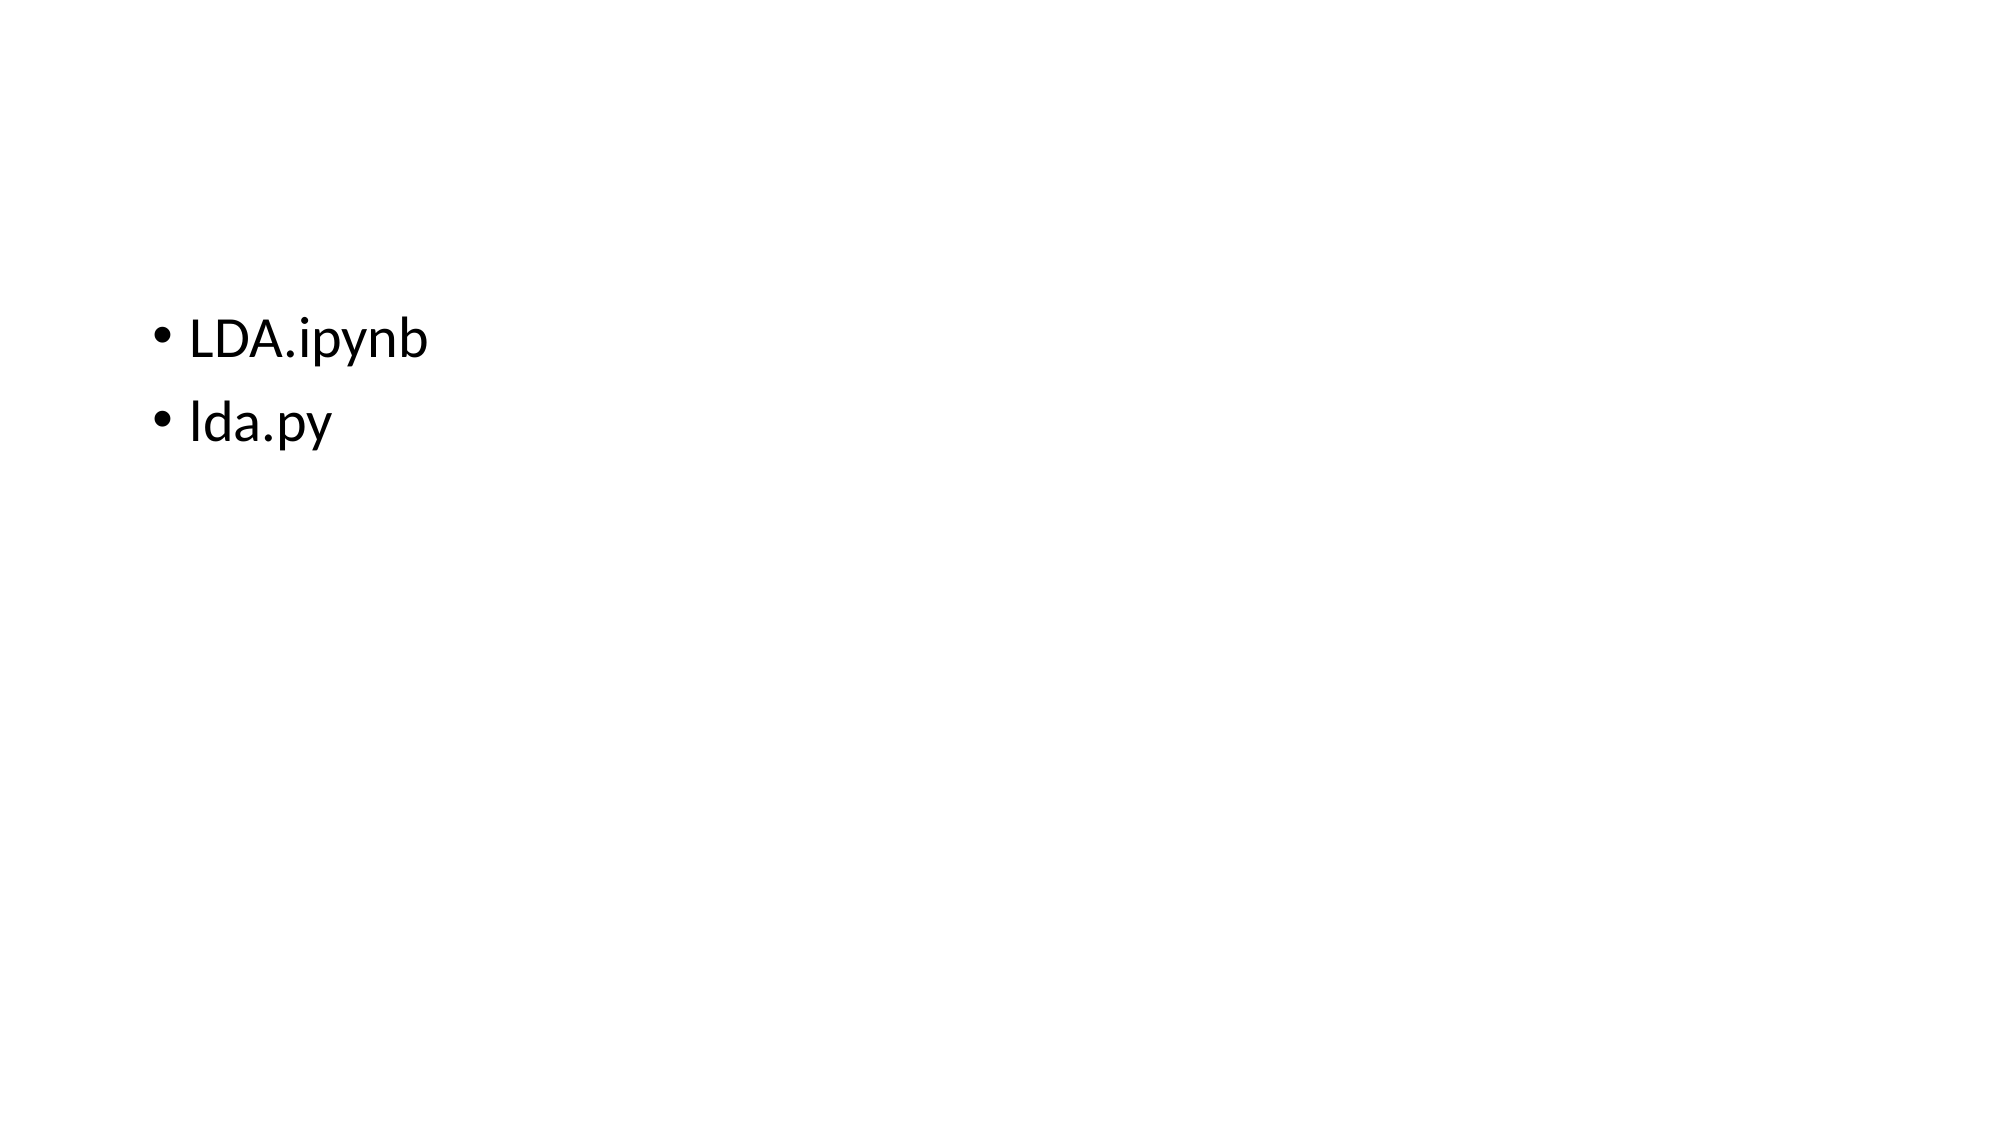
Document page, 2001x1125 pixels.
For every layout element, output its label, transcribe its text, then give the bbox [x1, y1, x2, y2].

list LDA.ipynb lda.py [137, 299, 1863, 1014]
